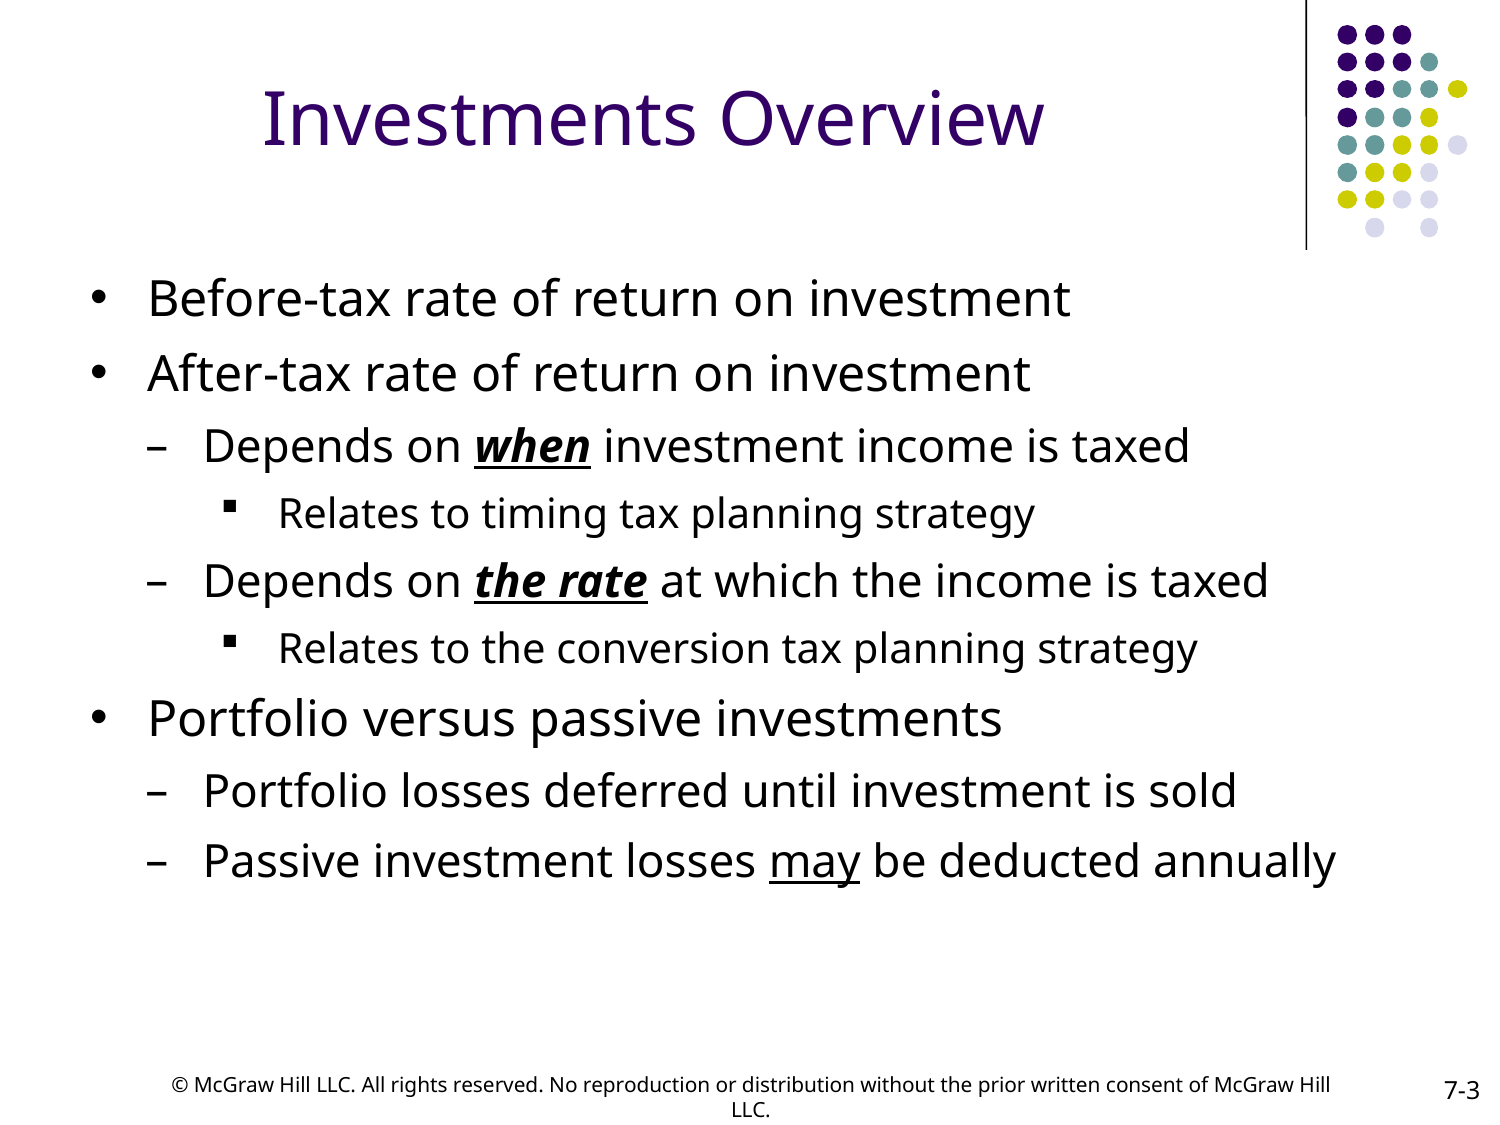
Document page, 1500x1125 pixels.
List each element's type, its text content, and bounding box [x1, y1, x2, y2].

list Before-tax rate of return on investment After-tax rate of return on investment Depends on when investment income is taxed Relates to timing tax planning strategy Depends on the rate at which the income is taxed Relates to the conversion tax planning strategy Portfolio versus passive investments Portfolio losses deferred until investment is sold Passive investment losses may be deducted annually [75, 259, 1425, 1062]
title Investments Overview [32, 8, 1275, 234]
slide_number 7-3 [1345, 1061, 1496, 1122]
